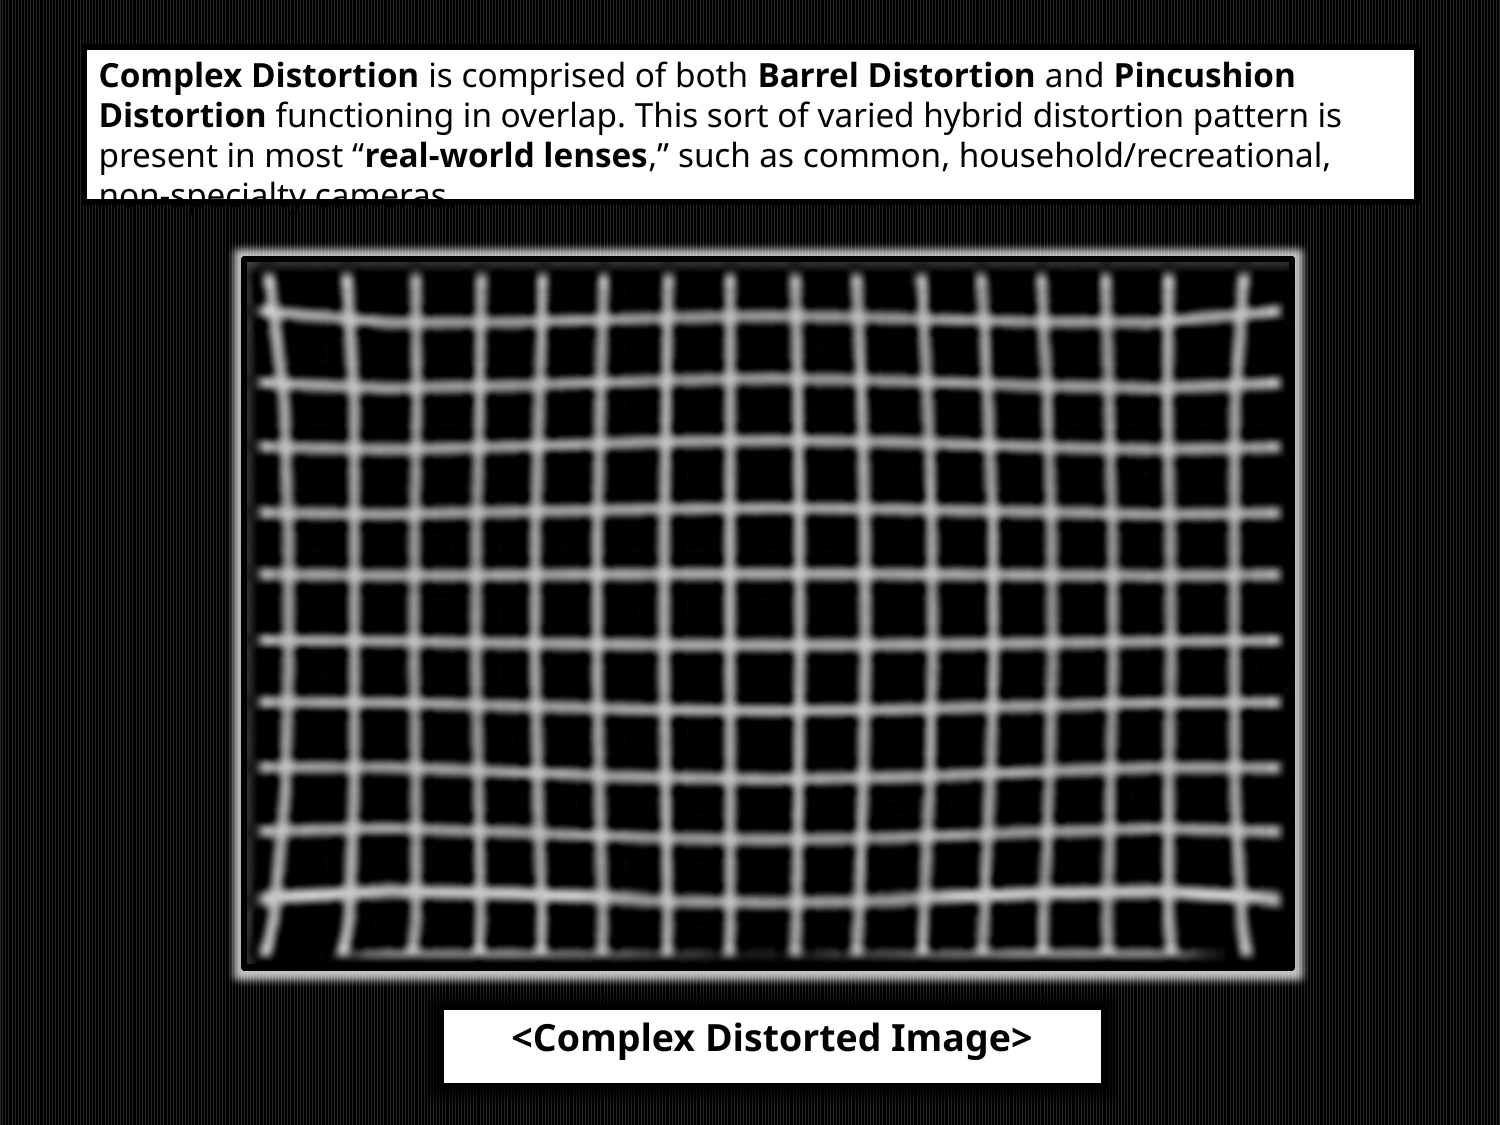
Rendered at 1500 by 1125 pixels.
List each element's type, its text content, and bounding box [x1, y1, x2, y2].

list Complex Distortion is comprised of both Barrel Distortion and Pincushion Distortion functioning in overlap. This sort of varied hybrid distortion pattern is present in most “real-world lenses,” such as common, household/recreational, non-specialty cameras. [83, 46, 1418, 202]
text_box <Complex Distorted Image> [440, 1006, 1105, 1086]
picture [247, 261, 1290, 965]
